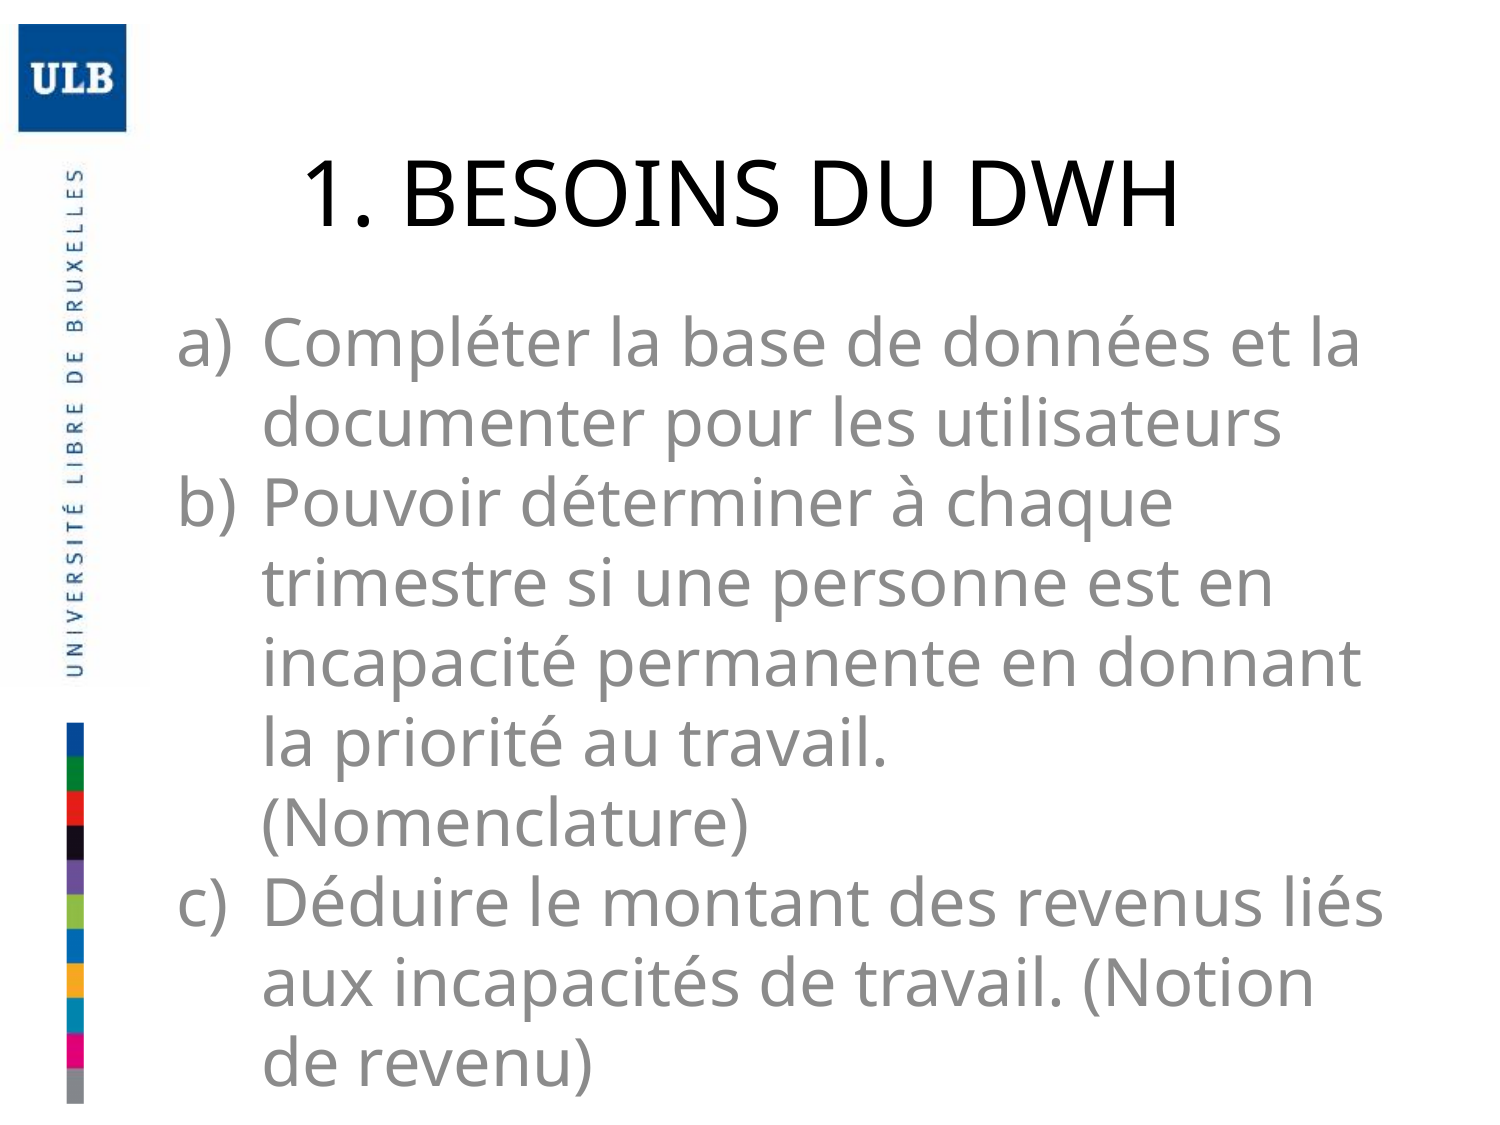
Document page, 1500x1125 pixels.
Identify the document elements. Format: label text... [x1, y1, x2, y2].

picture [67, 1032, 83, 1103]
title 1. BESOINS DU DWH [139, 110, 1344, 270]
picture [67, 757, 83, 929]
subtitle Compléter la base de données et la documenter pour les utilisateurs Pouvoir déterminer à chaque trimestre si une personne est en incapacité permanente en donnant la priorité au travail. (Nomenclature) Déduire le montant des revenus liés aux incapacités de travail. (Notion de revenu) [161, 292, 1404, 1061]
picture [0, 24, 150, 687]
picture [67, 723, 83, 754]
picture [67, 932, 83, 999]
